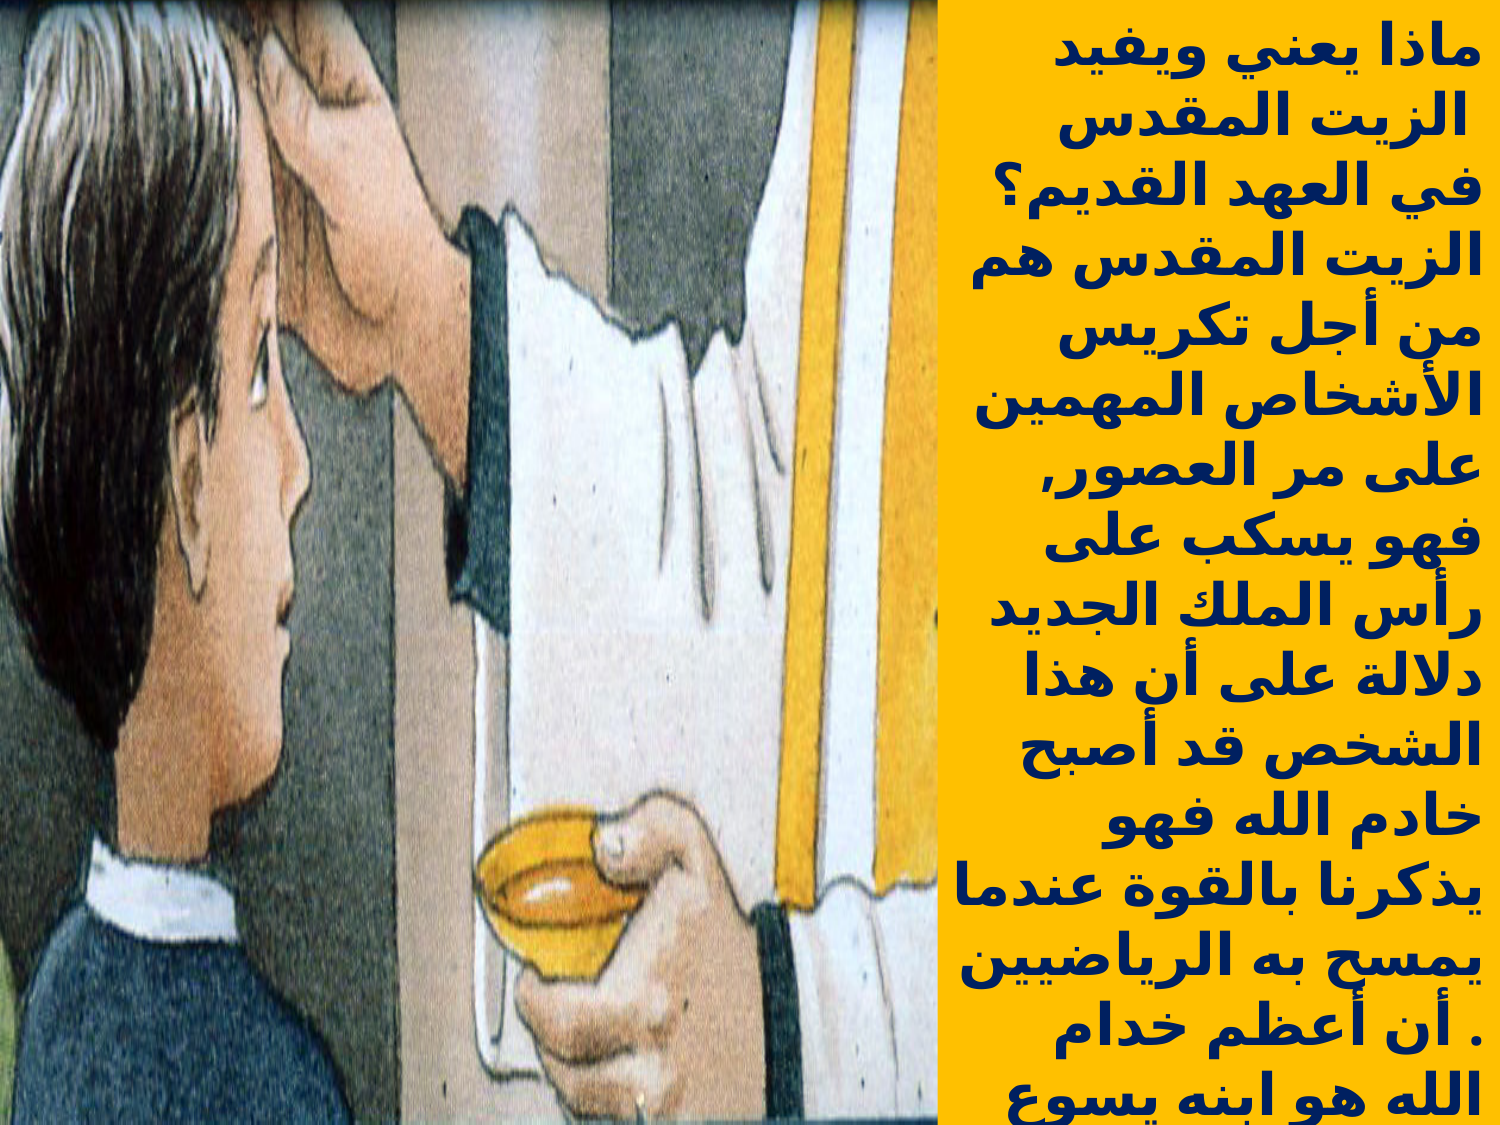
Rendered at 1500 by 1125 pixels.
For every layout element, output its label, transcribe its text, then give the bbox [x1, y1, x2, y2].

picture [0, 0, 938, 1125]
text_box ماذا يعني ويفيد الزيت المقدس في العهد القديم؟ الزيت المقدس هم من أجل تكريس الأشخاص المهمين على مر العصور, فهو يسكب على رأس الملك الجديد دلالة على أن هذا الشخص قد أصبح خادم الله فهو يذكرنا بالقوة عندما يمسح به الرياضيين . أن أعظم خدام الله هو ابنه يسوع المسيح الذي كان قد مسح بالزيت كذلك نحن المسيحيين نمسح بالزيت المقدس أثناء العماد. [938, 0, 1500, 1125]
